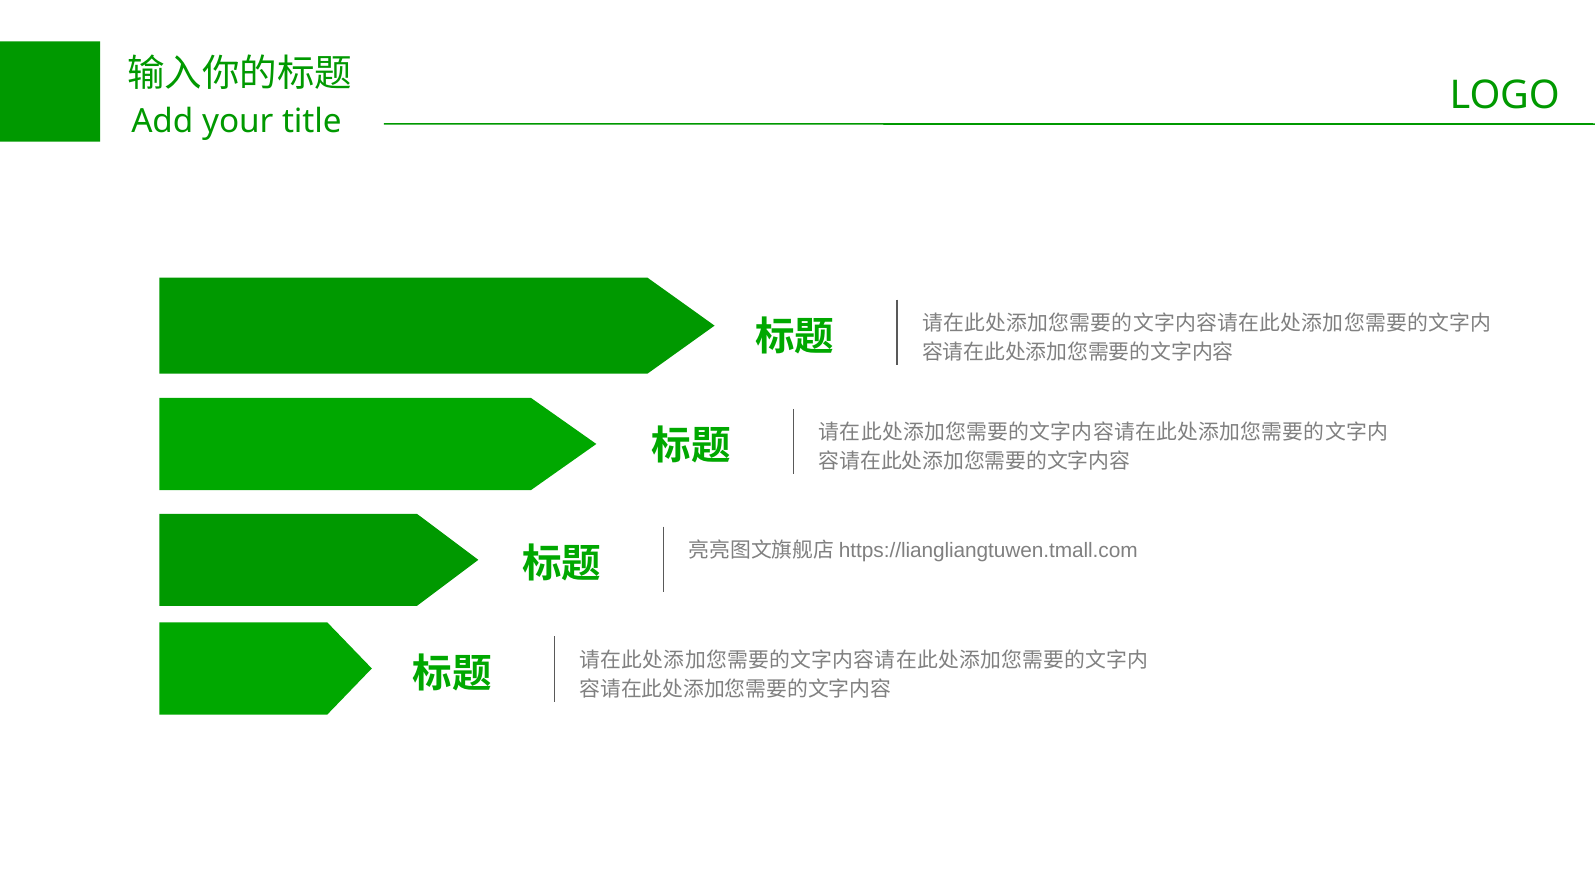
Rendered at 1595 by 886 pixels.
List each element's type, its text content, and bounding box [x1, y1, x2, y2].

text_box 请在此处添加您需要的文字内容请在此处添加您需要的文字内容请在此处添加您需要的文字内容 [922, 305, 1492, 364]
text_box 请在此处添加您需要的文字内容请在此处添加您需要的文字内容请在此处添加您需要的文字内容 [818, 414, 1388, 474]
text_box 标题 [479, 530, 644, 593]
text_box 请在此处添加您需要的文字内容请在此处添加您需要的文字内容请在此处添加您需要的文字内容 [579, 642, 1149, 701]
text_box [159, 622, 372, 715]
text_box 标题 [370, 640, 535, 703]
text_box [159, 513, 479, 606]
text_box 标题 [712, 303, 877, 367]
text_box [159, 397, 597, 491]
text_box 亮亮图文旗舰店https://liangliangtuwen.tmall.com [688, 532, 1258, 562]
text_box 标题 [609, 412, 774, 476]
text_box [159, 277, 715, 374]
